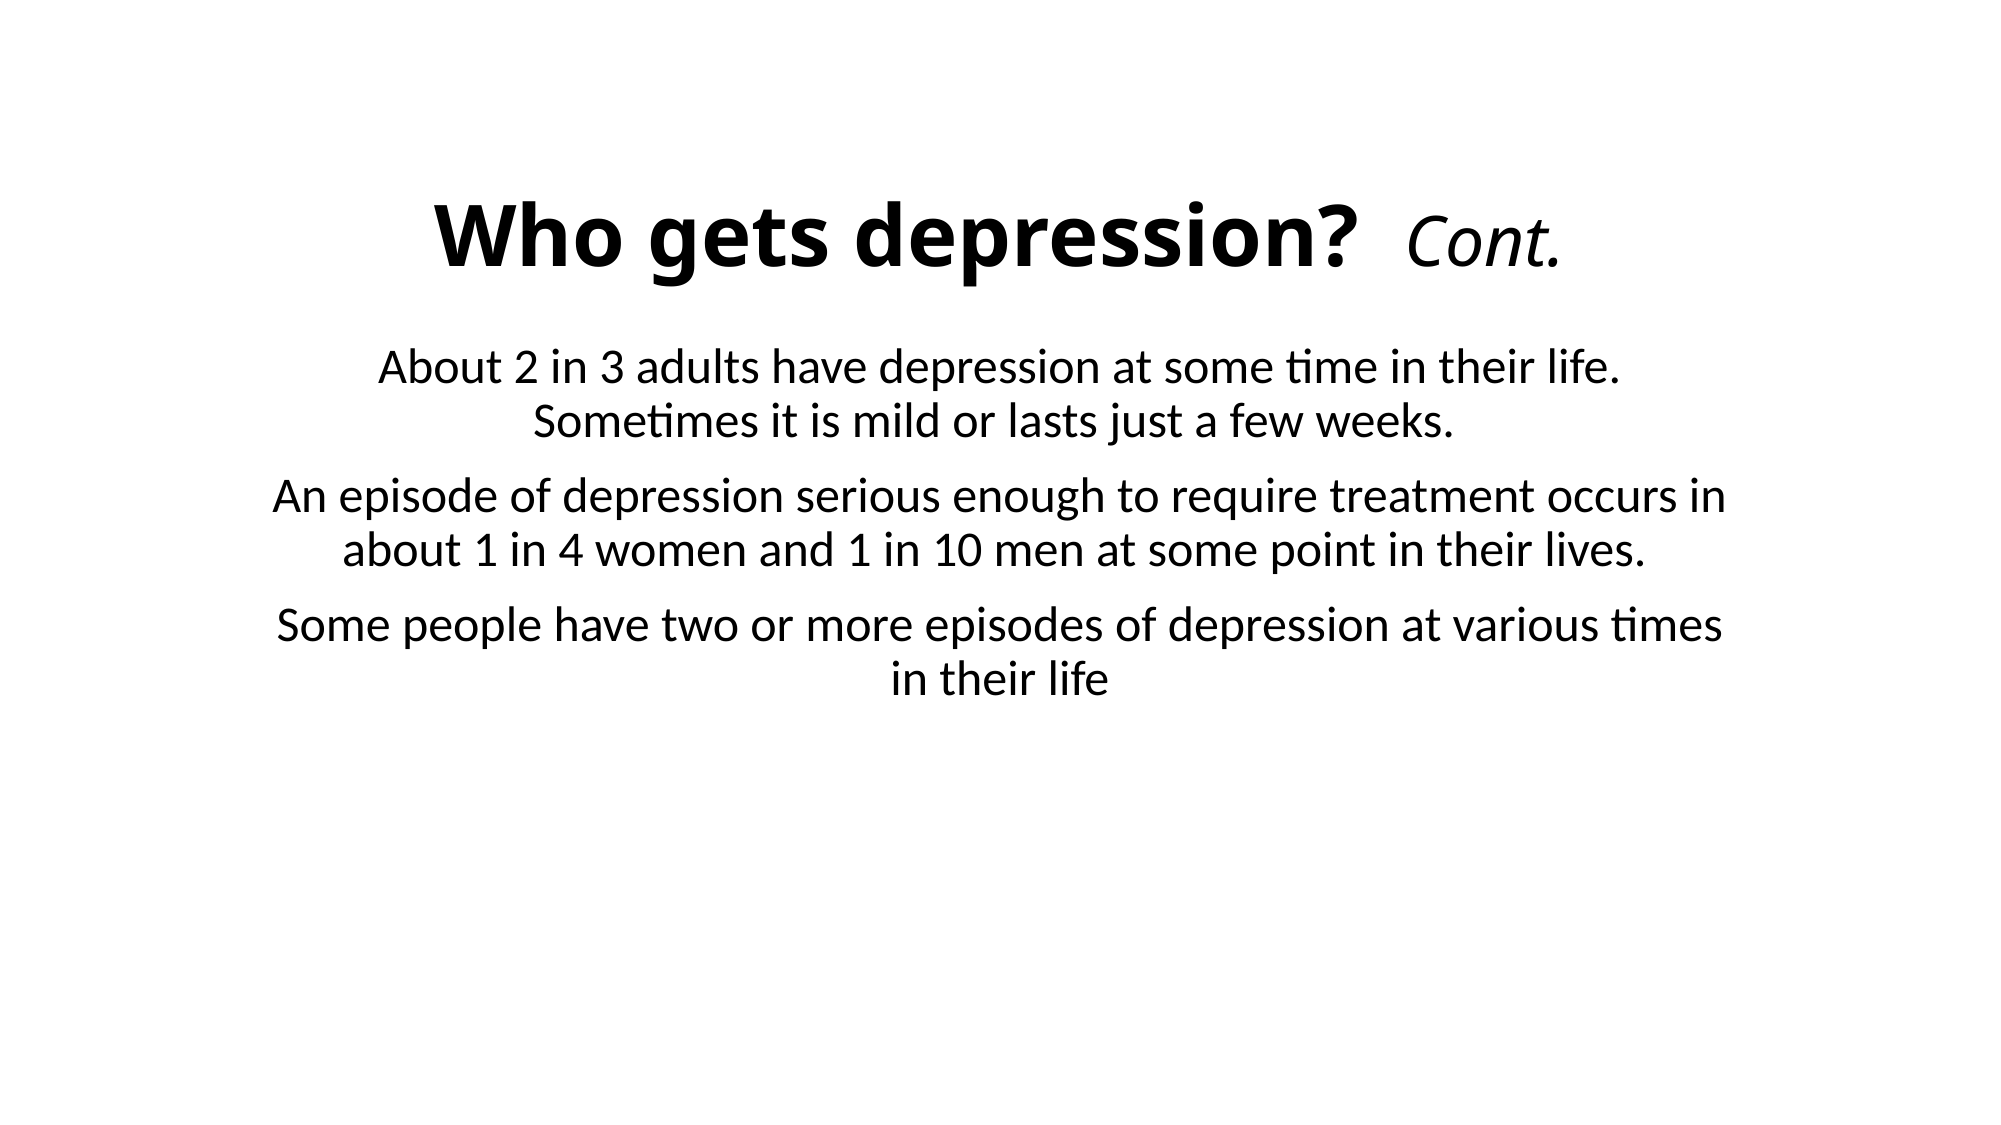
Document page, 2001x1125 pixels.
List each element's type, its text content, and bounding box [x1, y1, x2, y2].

subtitle About 2 in 3 adults have depression at some time in their life. Sometimes it is mild or lasts just a few weeks. An episode of depression serious enough to require treatment occurs in about 1 in 4 women and 1 in 10 men at some point in their lives. Some people have two or more episodes of depression at various times in their life [249, 333, 1750, 863]
title Who gets depression? Cont. [249, 184, 1750, 292]
